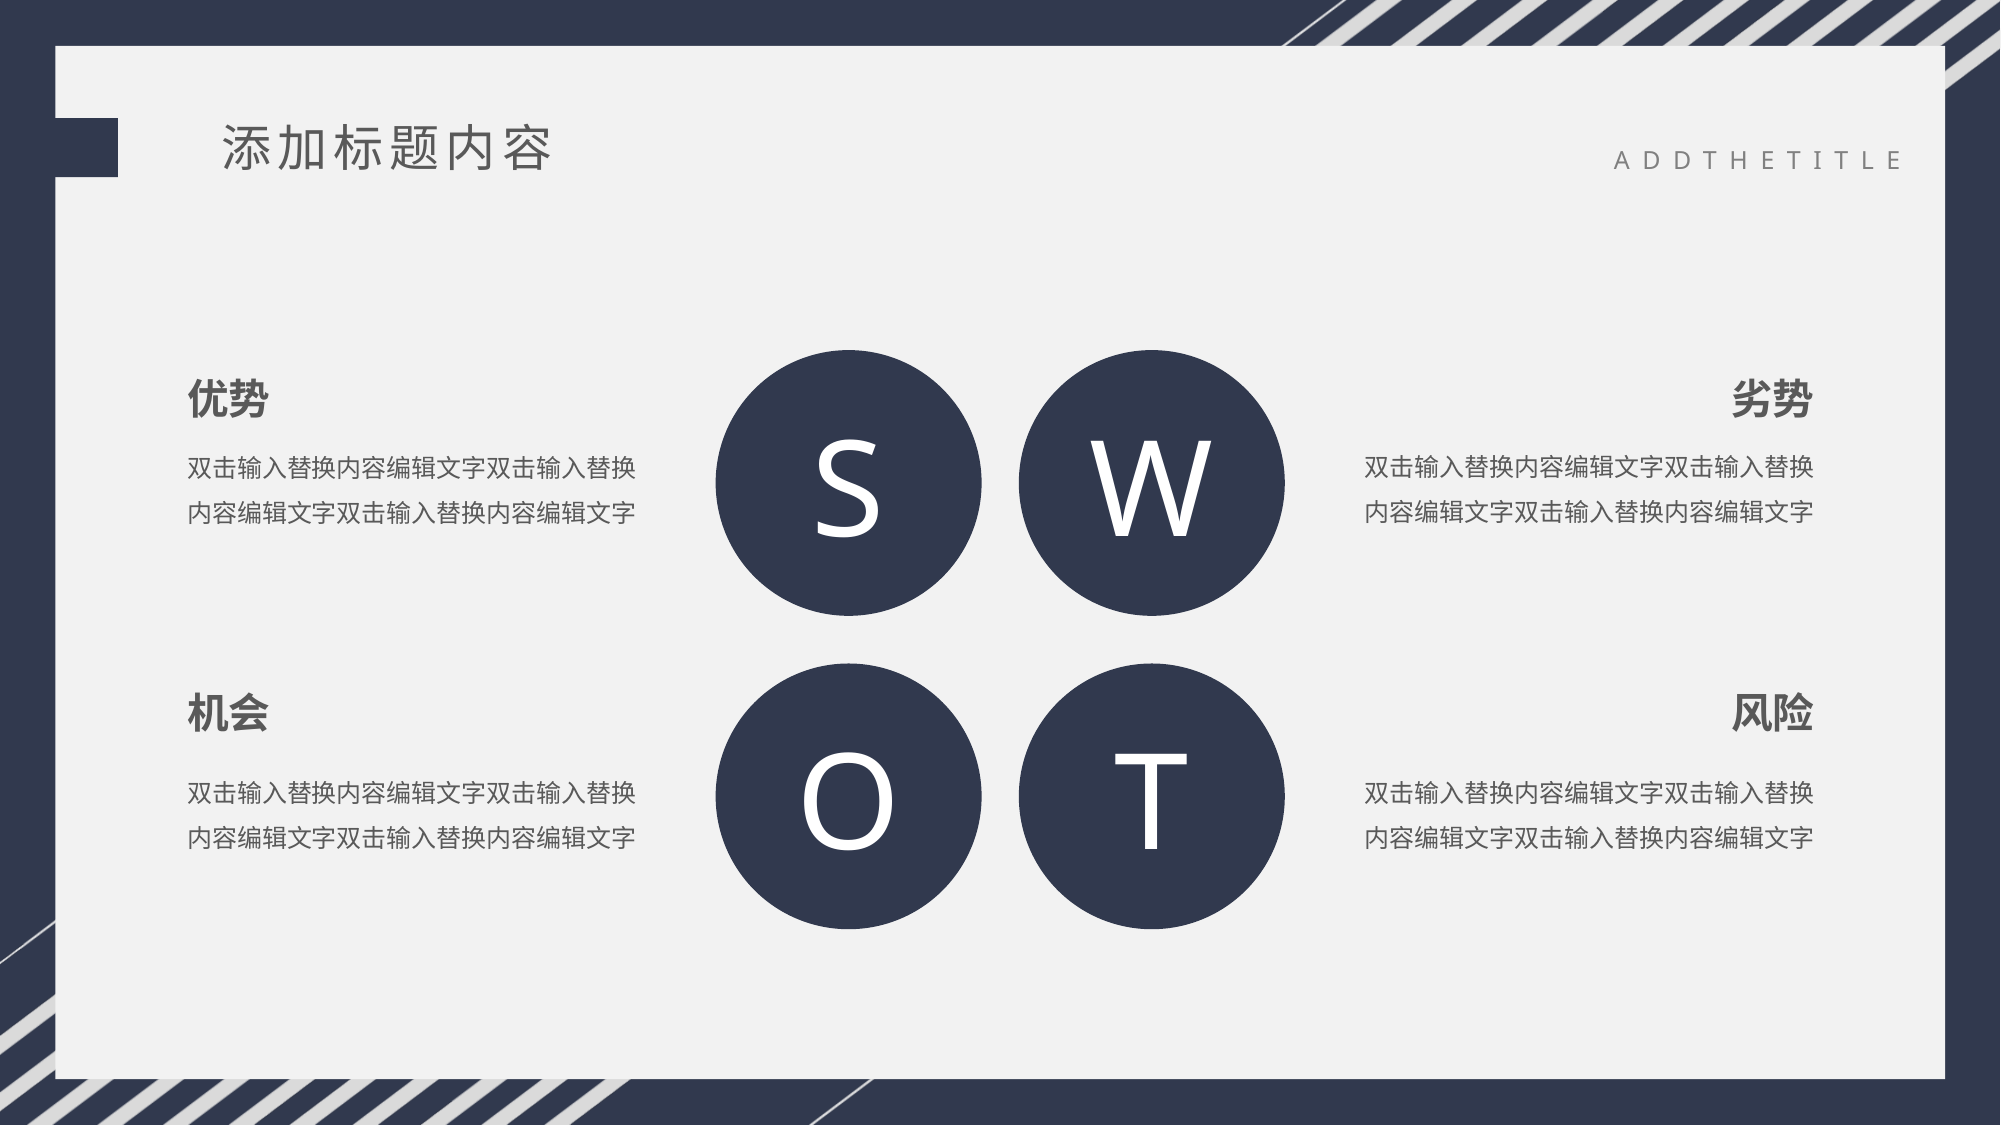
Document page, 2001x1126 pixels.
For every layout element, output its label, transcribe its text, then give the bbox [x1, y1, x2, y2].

picture [0, 0, 2001, 1125]
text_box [715, 349, 1286, 930]
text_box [1328, 364, 1830, 536]
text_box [1328, 678, 1830, 862]
text_box 添加标题内容 [206, 109, 737, 184]
text_box ADDTHETITLE [1362, 137, 1916, 182]
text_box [172, 678, 673, 862]
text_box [172, 364, 673, 537]
